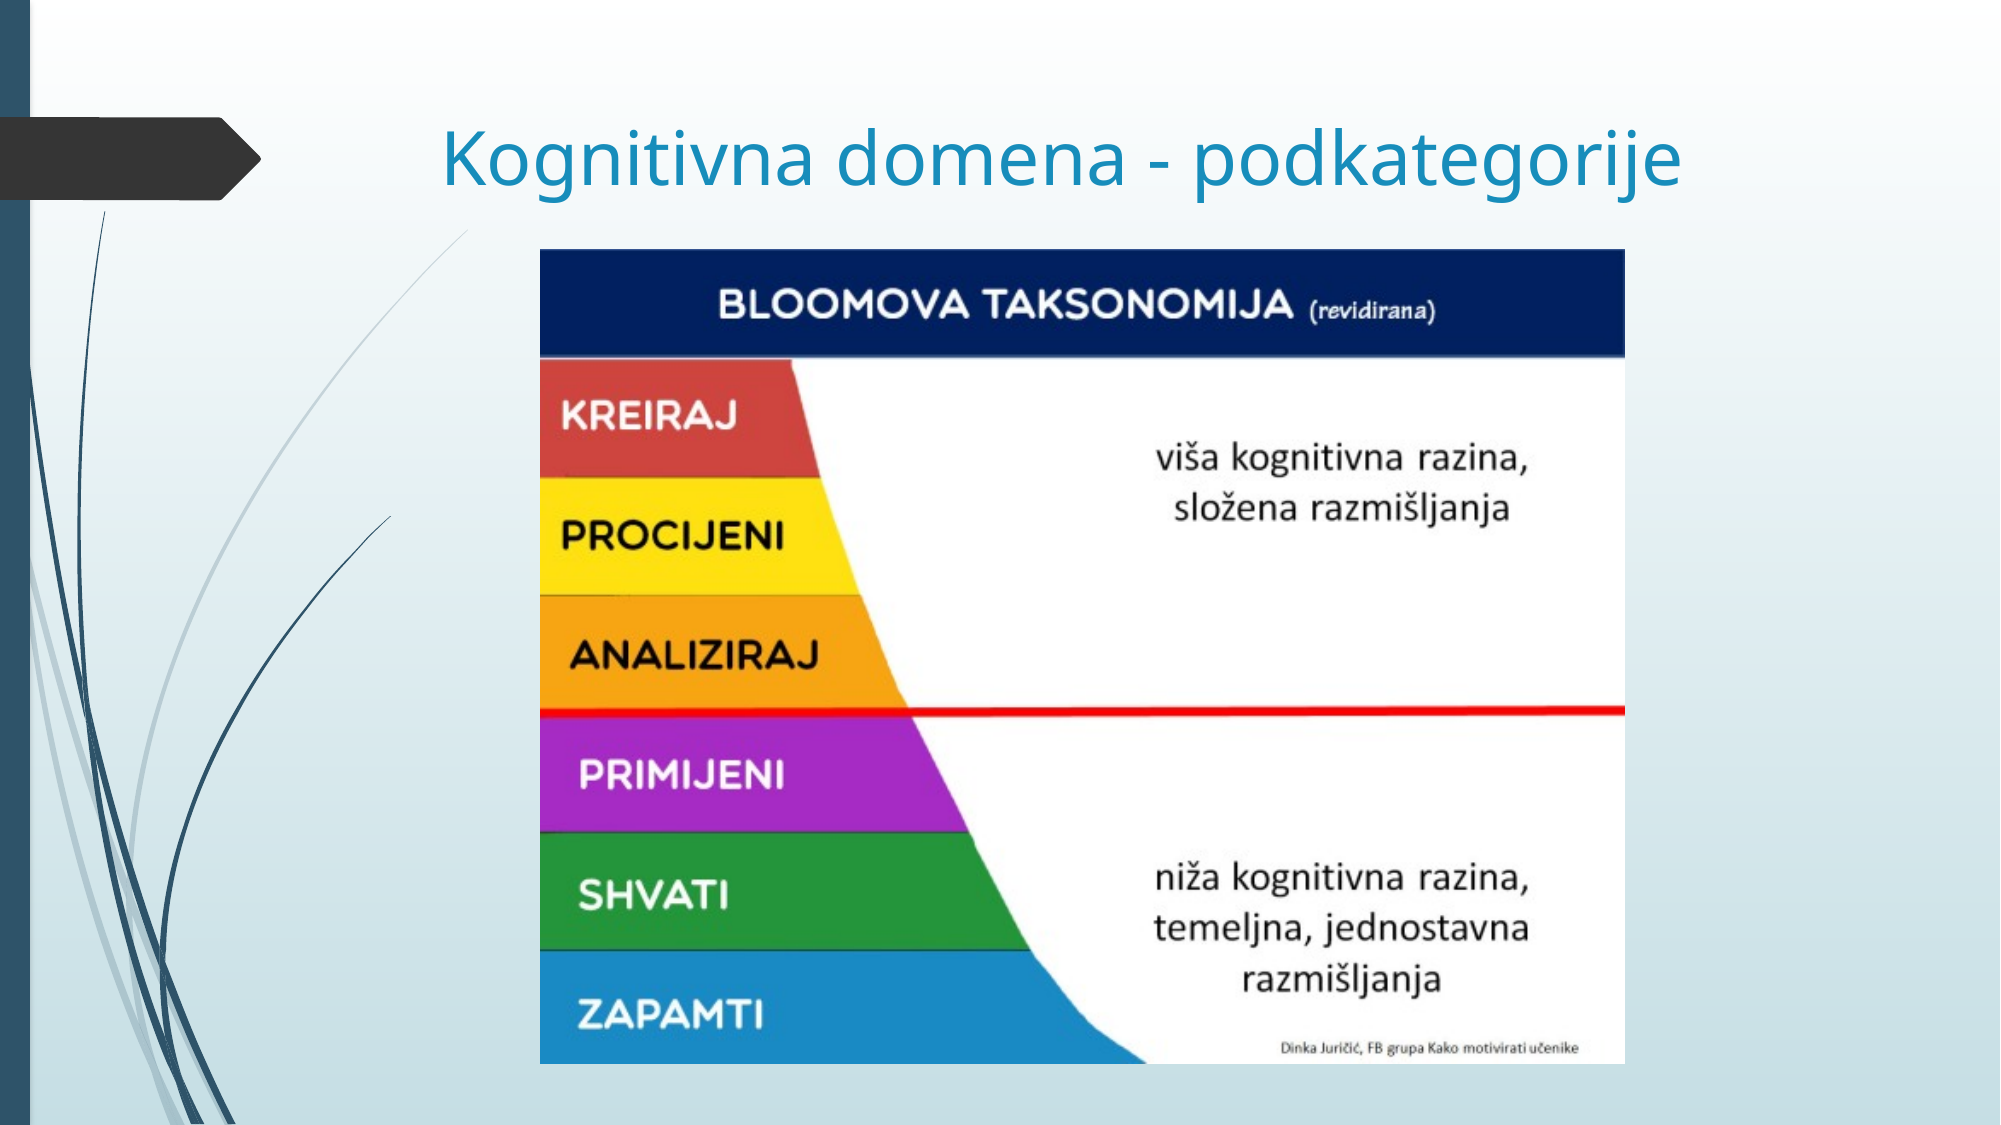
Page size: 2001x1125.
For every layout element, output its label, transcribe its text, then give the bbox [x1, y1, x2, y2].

picture [540, 249, 1625, 1065]
title Kognitivna domena - podkategorije [425, 102, 1888, 313]
